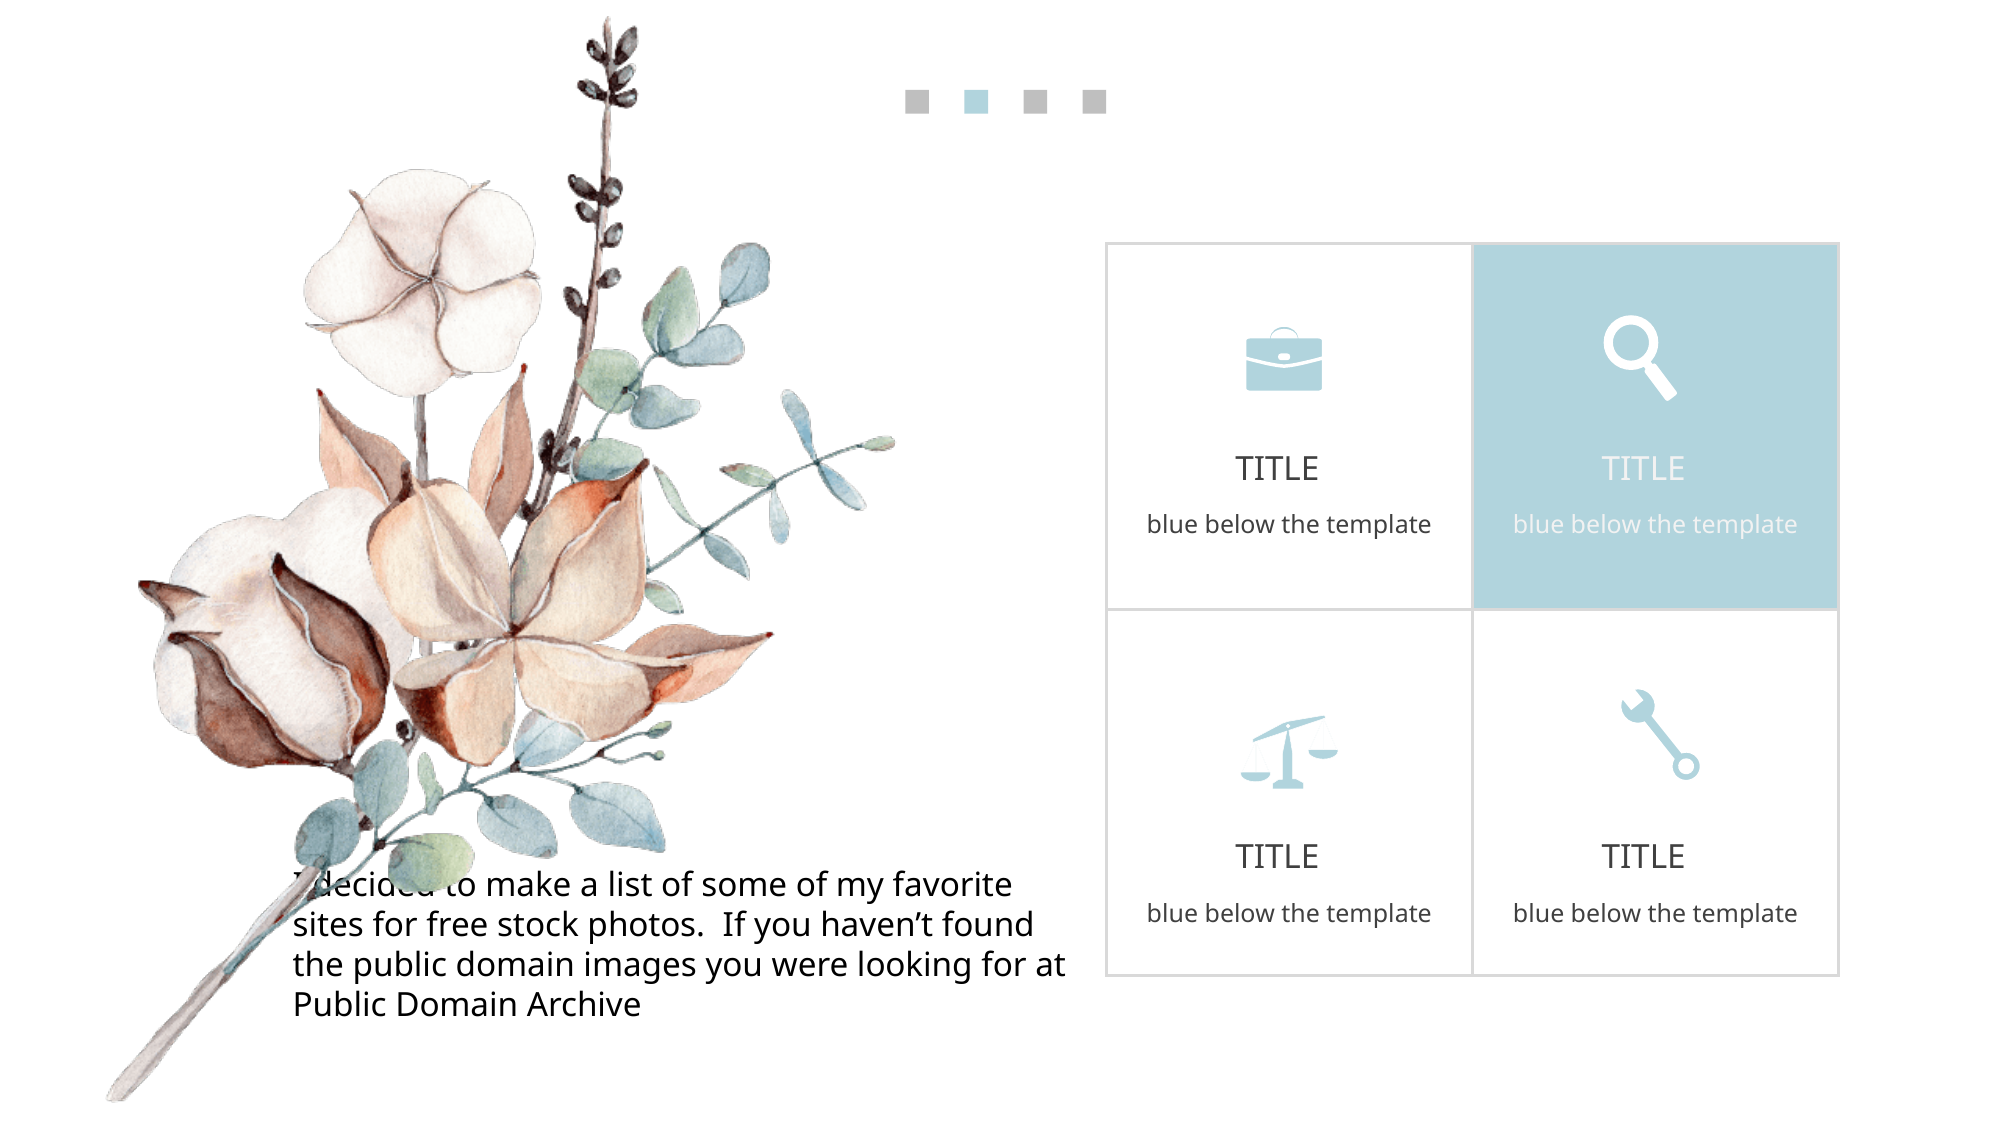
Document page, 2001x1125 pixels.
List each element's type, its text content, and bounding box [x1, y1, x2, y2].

text_box TITLE [1220, 439, 1335, 495]
text_box [1602, 314, 1679, 402]
text_box [1105, 243, 1471, 609]
text_box [1107, 935, 1471, 977]
text_box I decided to make a list of some of my favorite sites for free stock photos. If you haven’t found the public domain images you were looking for at Public Domain Archive [945, 856, 1107, 1031]
text_box blue below the template [1472, 500, 1839, 546]
text_box [1244, 324, 1324, 393]
text_box blue below the template [1106, 500, 1472, 546]
text_box [1619, 687, 1702, 782]
text_box blue below the template [1472, 889, 1839, 935]
text_box [1471, 609, 1840, 977]
text_box [963, 89, 989, 115]
text_box TITLE [1586, 828, 1701, 883]
text_box blue below the template [1107, 889, 1472, 935]
text_box [1023, 89, 1048, 115]
text_box TITLE [1586, 439, 1701, 495]
text_box [1471, 243, 1840, 609]
text_box TITLE [1220, 828, 1335, 883]
text_box [1239, 714, 1340, 790]
text_box [1082, 89, 1107, 115]
picture [62, 0, 945, 1123]
text_box [1105, 609, 1471, 889]
